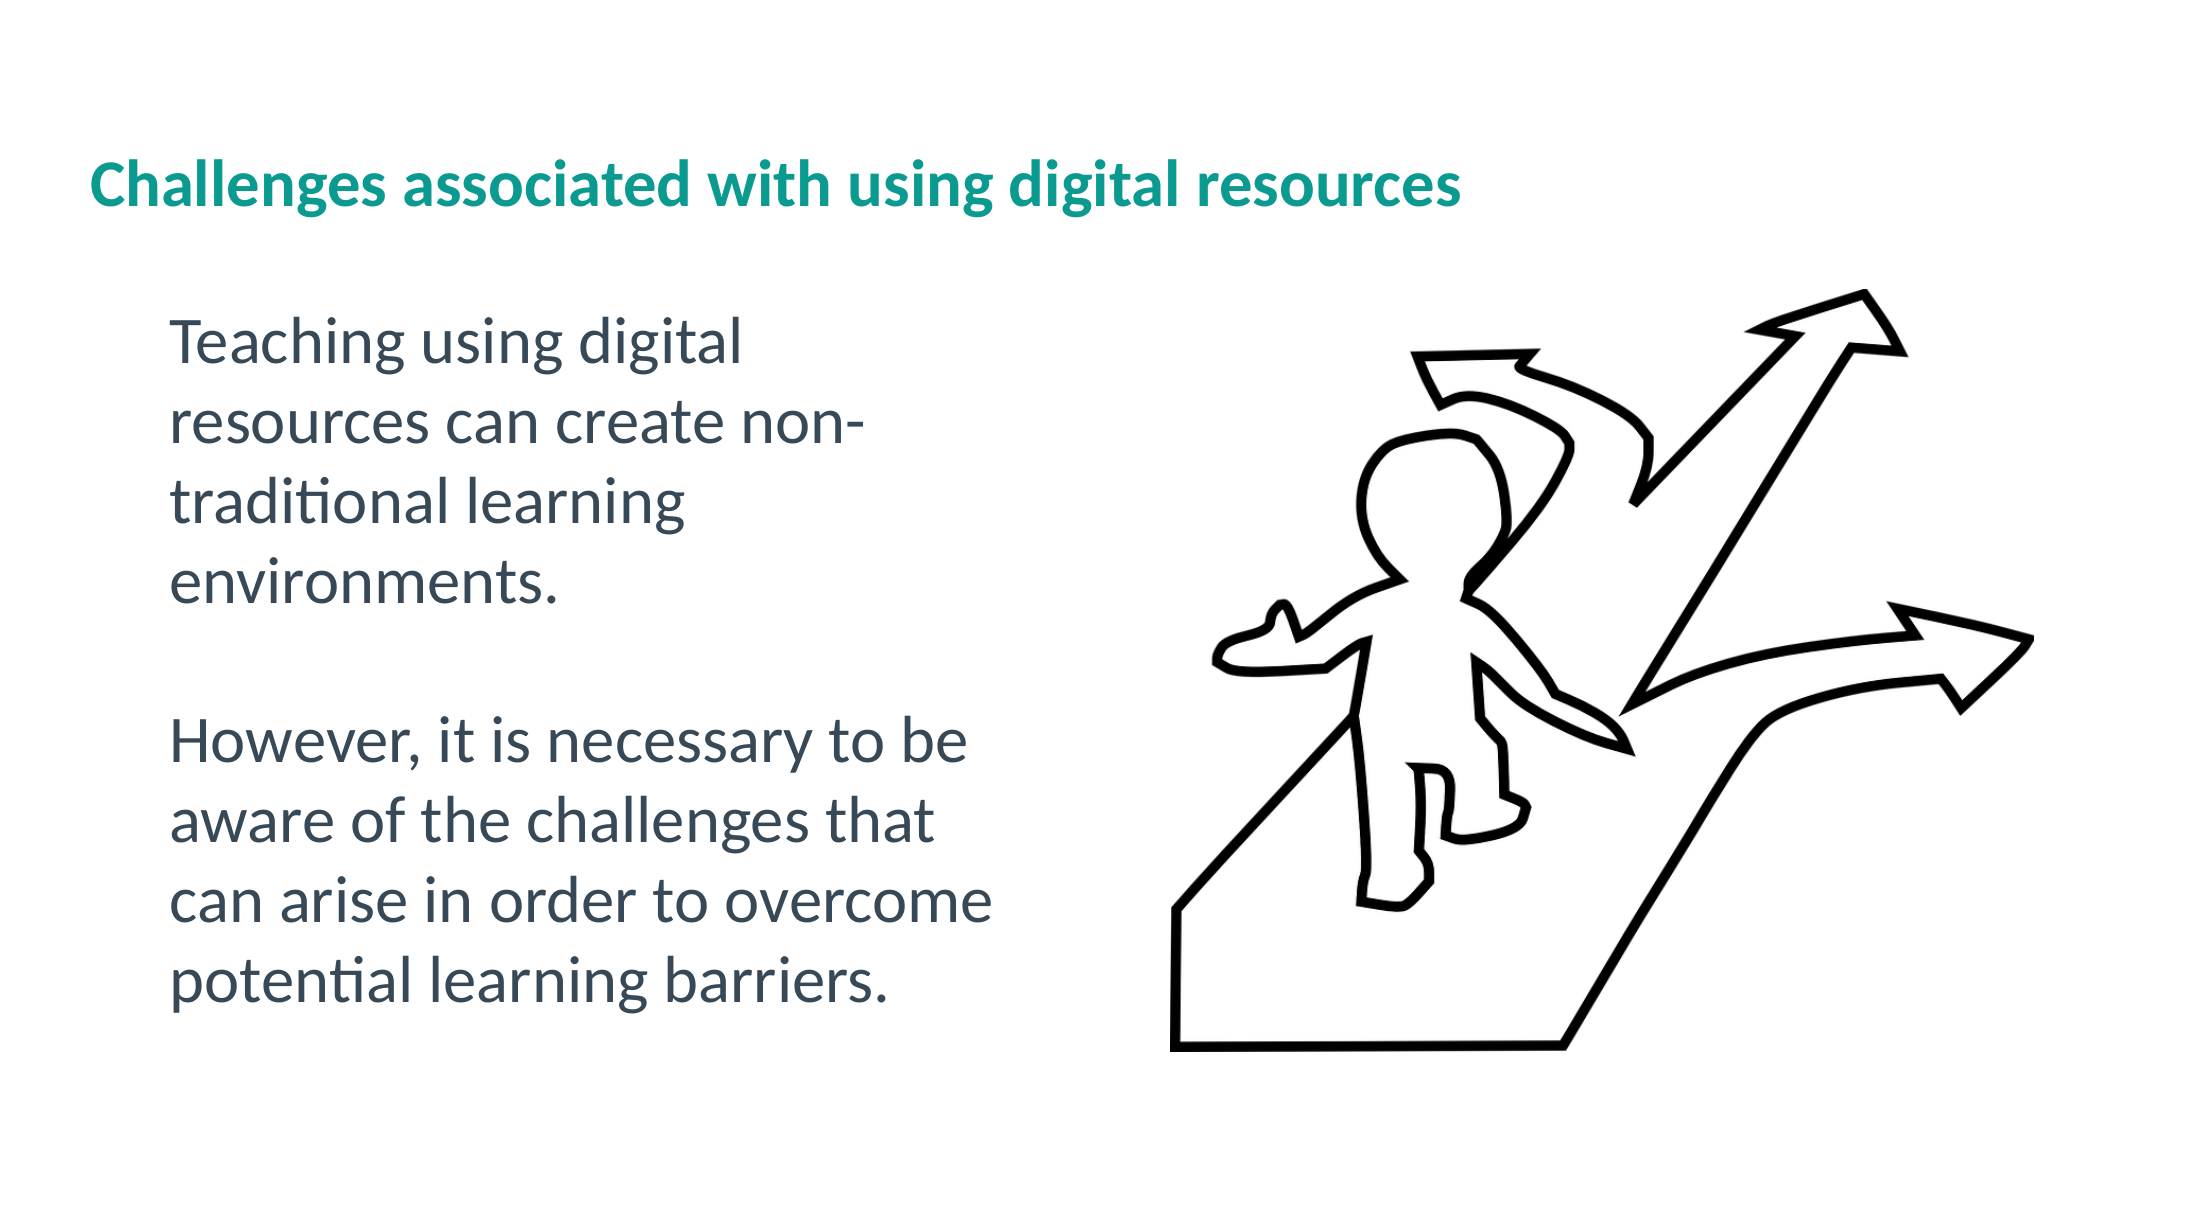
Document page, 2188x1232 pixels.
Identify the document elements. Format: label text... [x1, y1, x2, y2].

text_box Teaching using digital resources can create non-traditional learning environments. However, it is necessary to be aware of the challenges that can arise in order to overcome potential learning barriers. [154, 289, 1017, 1129]
picture [1170, 288, 2034, 1053]
title Challenges associated with using digital resources [82, 125, 2106, 244]
